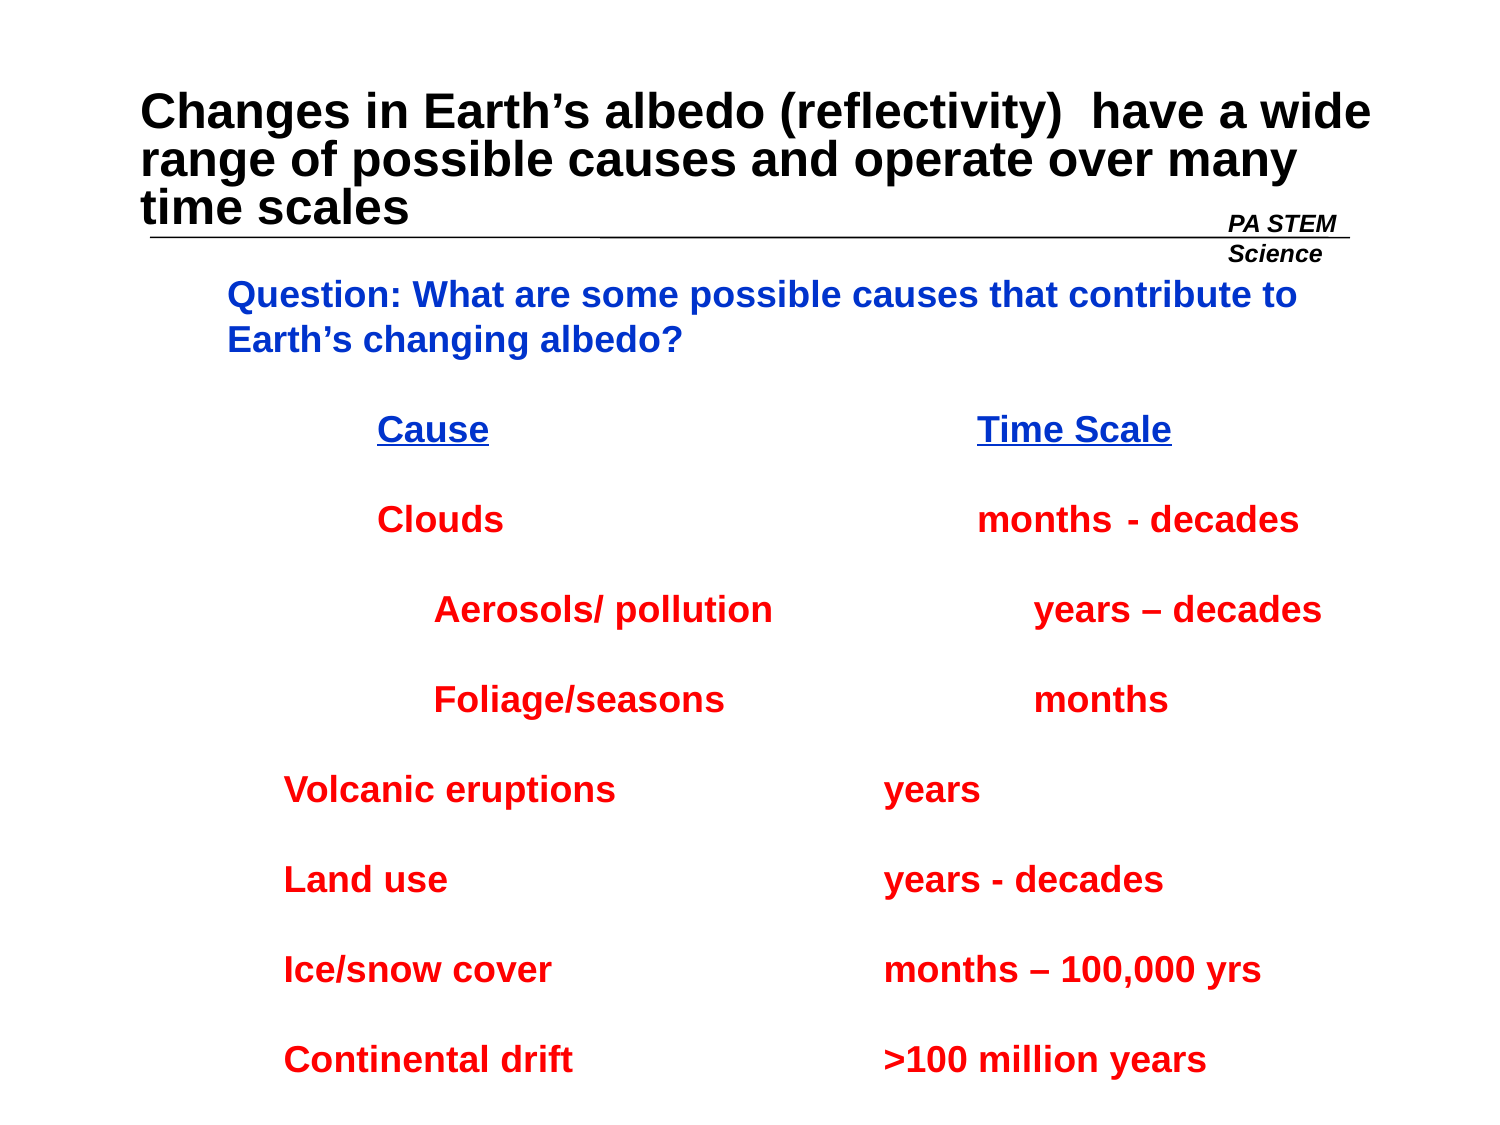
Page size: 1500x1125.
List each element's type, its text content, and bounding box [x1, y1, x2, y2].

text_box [149, 199, 1353, 276]
title Changes in Earth’s albedo (reflectivity) have a wide range of possible causes and operate over many time scales [124, 62, 1426, 263]
text_box Question: What are some possible causes that contribute to Earth’s changing albedo? Cause Time Scale Clouds months - decades Aerosols/ pollution years – decades Foliage/seasons months Volcanic eruptions years Land use years - decades Ice/snow cover months – 100,000 yrs Continental drift >100 million years [212, 262, 1413, 1088]
